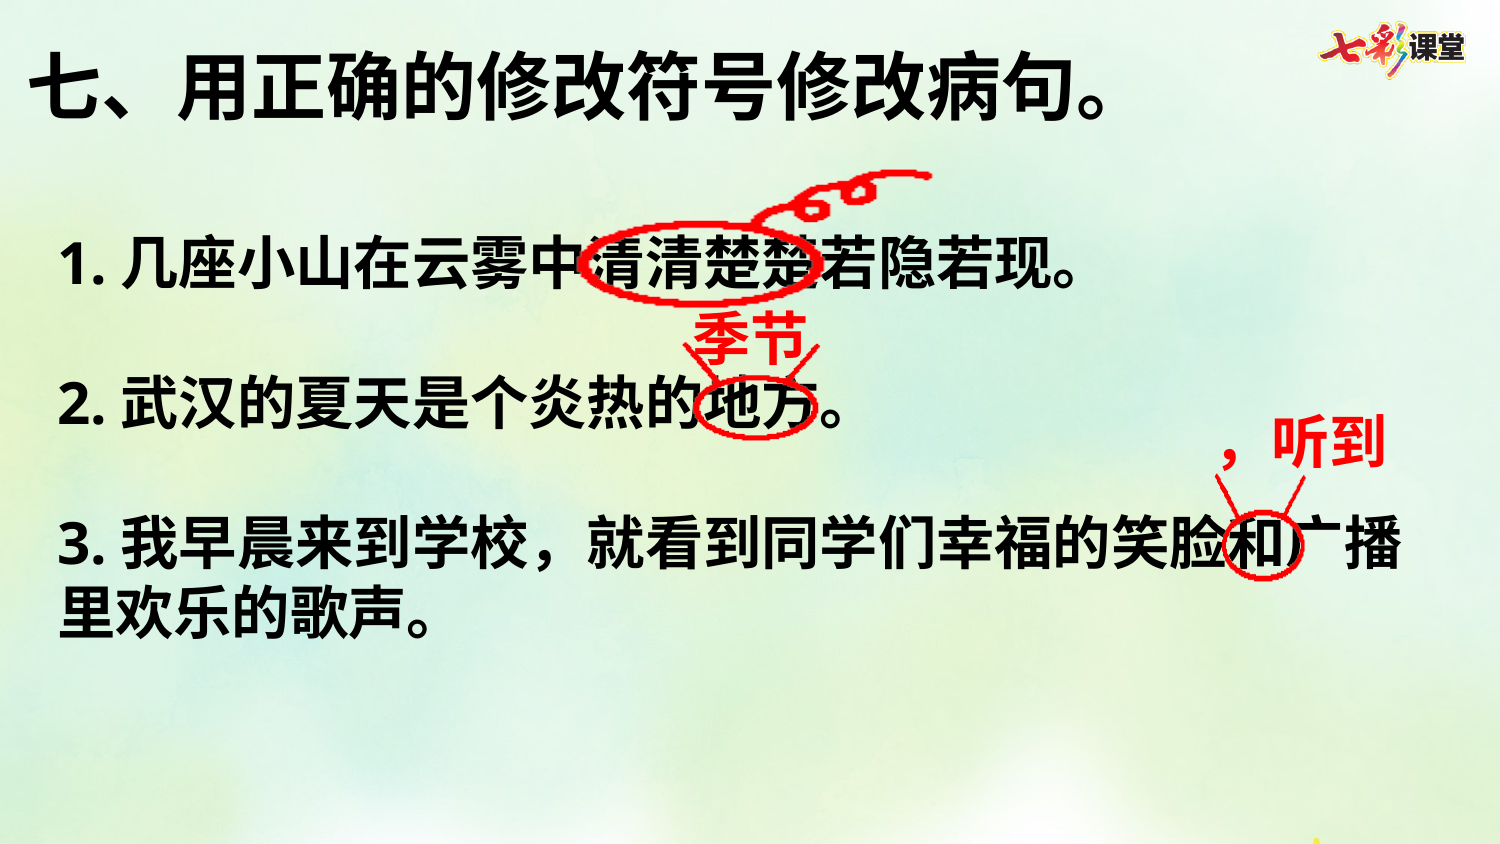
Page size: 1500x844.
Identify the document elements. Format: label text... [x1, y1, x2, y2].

text_box 1.几座小山在云雾中清清楚楚若隐若现。 2.武汉的夏天是个炎热的地方。 3.我早晨来到学校，就看到同学们幸福的笑脸和广播里欢乐的歌声。 [42, 218, 1459, 654]
text_box 七、用正确的修改符号修改病句。 [11, 32, 1295, 137]
text_box ，听到 [1198, 398, 1424, 483]
picture [0, 0, 1500, 844]
